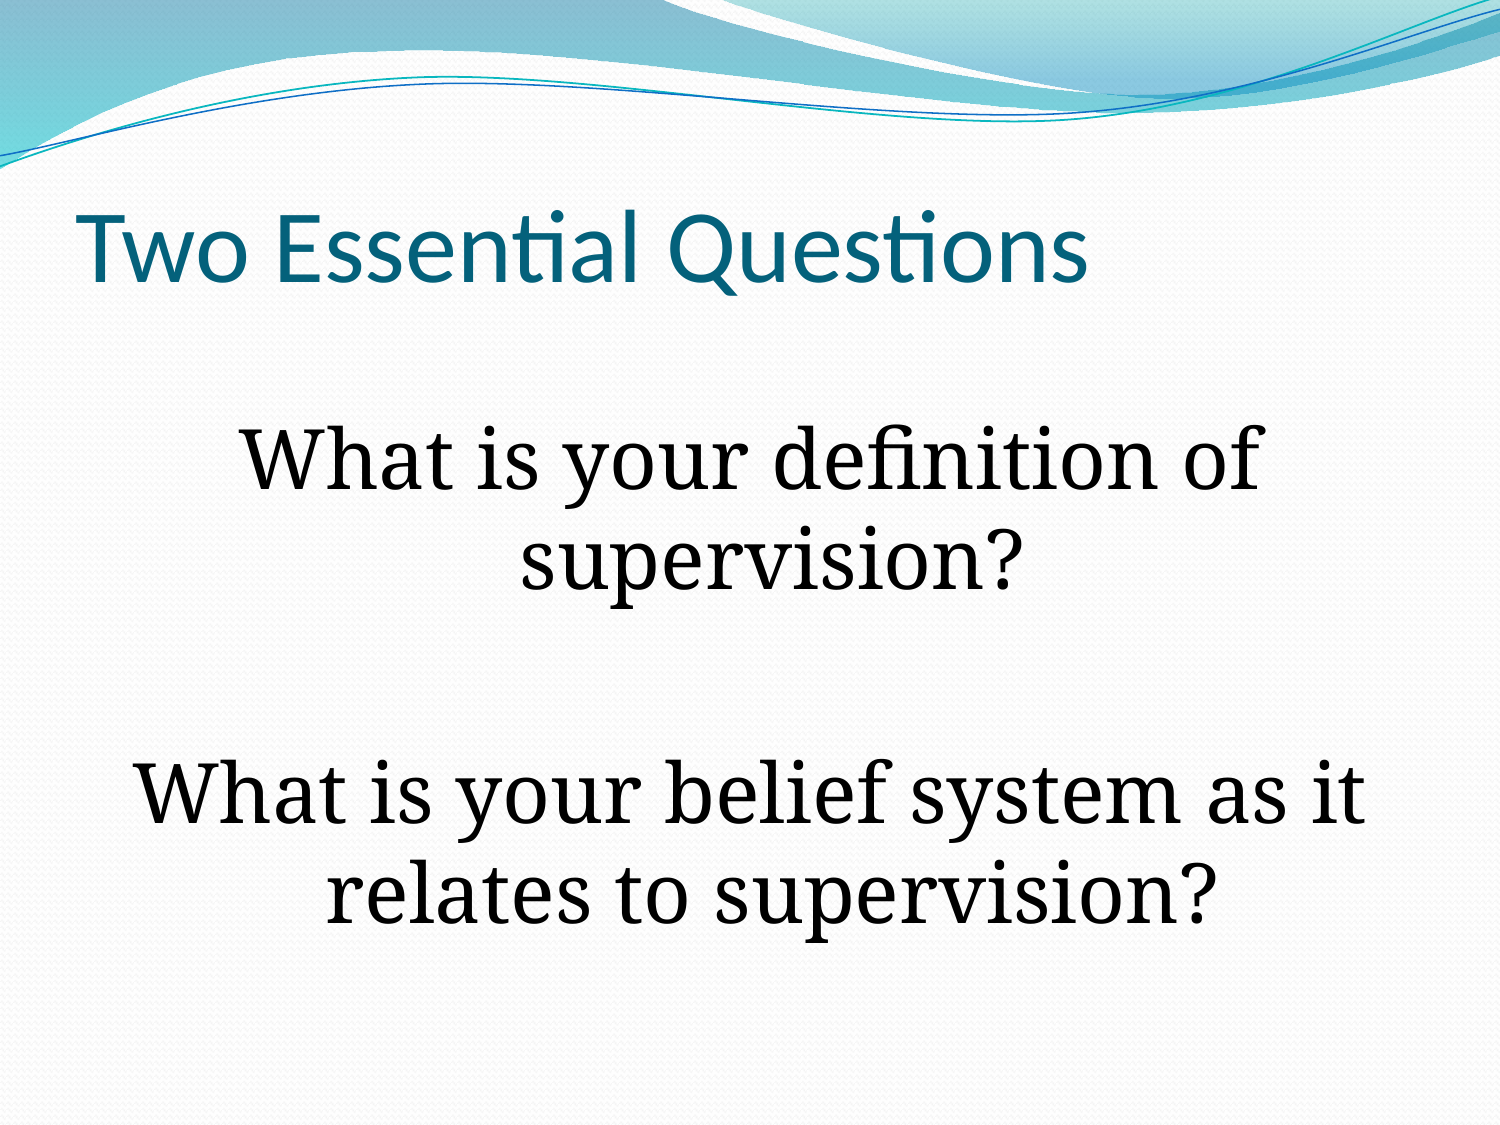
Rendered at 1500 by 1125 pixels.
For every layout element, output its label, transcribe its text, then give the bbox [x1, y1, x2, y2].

list What is your definition of supervision? What is your belief system as it relates to supervision? [75, 317, 1425, 1038]
title Two Essential Questions [75, 115, 1425, 303]
